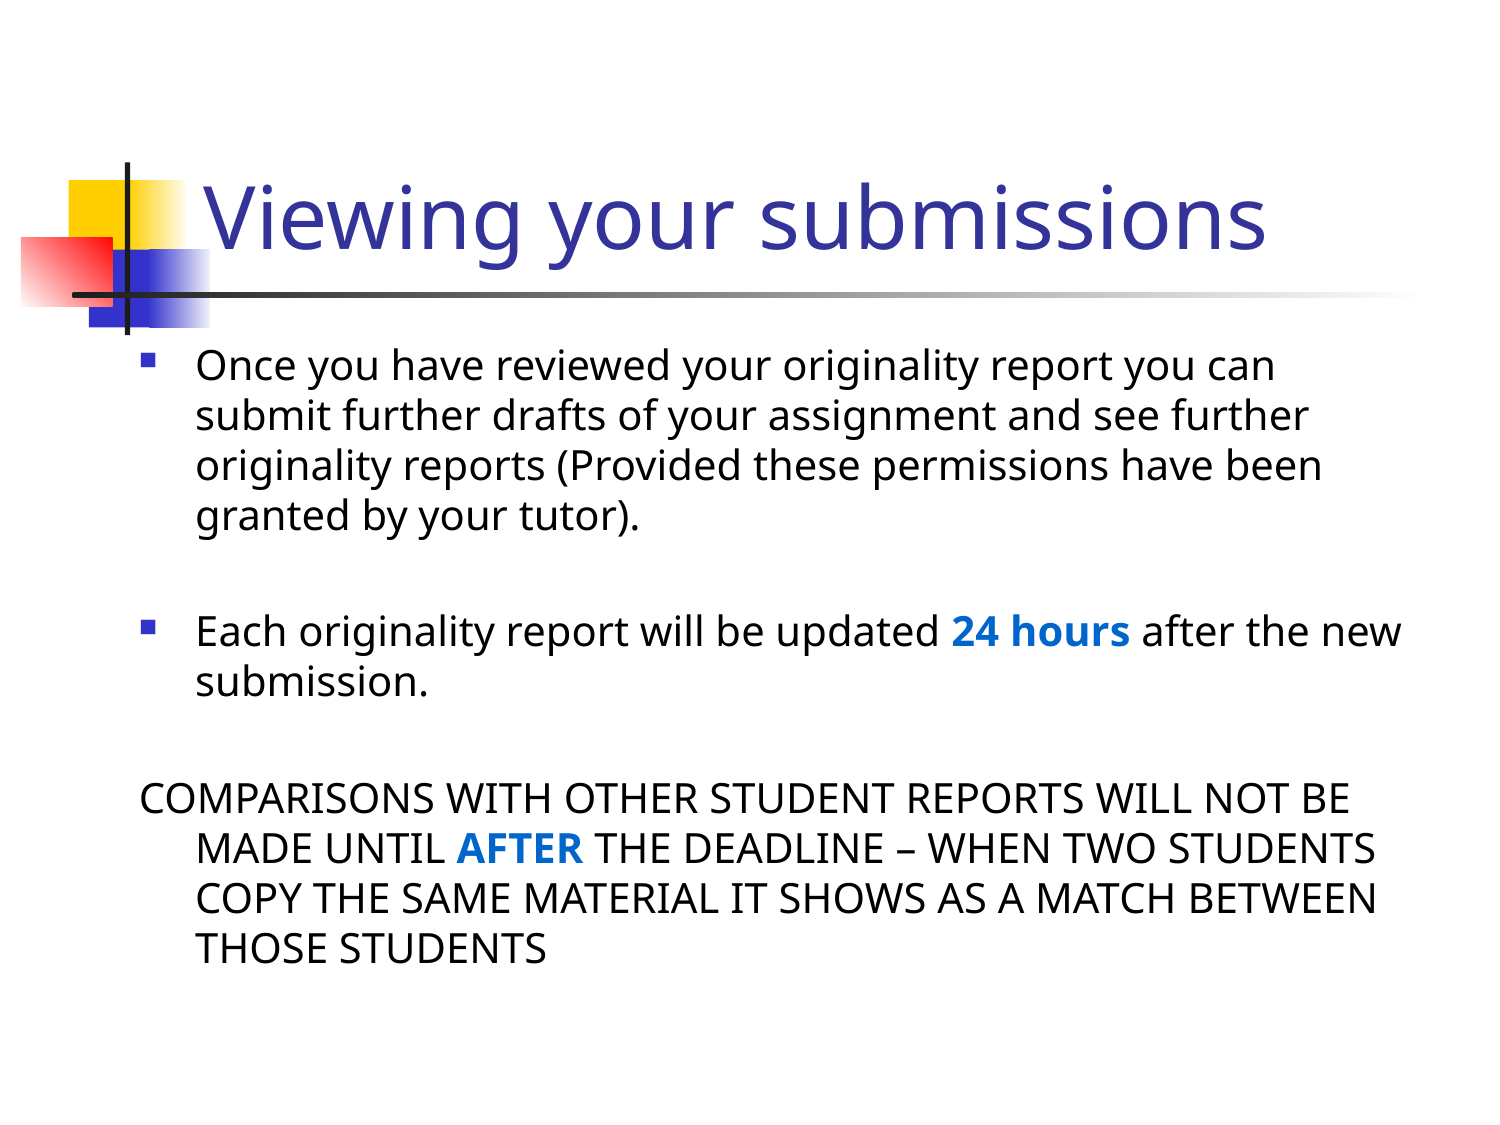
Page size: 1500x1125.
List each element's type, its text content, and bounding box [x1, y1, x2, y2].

title Viewing your submissions [188, 34, 1468, 276]
list Once you have reviewed your originality report you can submit further drafts of your assignment and see further originality reports (Provided these permissions have been granted by your tutor). Each originality report will be updated 24 hours after the new submission. COMPARISONS WITH OTHER STUDENT REPORTS WILL NOT BE MADE UNTIL AFTER THE DEADLINE – WHEN TWO STUDENTS COPY THE SAME MATERIAL IT SHOWS AS A MATCH BETWEEN THOSE STUDENTS [123, 330, 1436, 1007]
